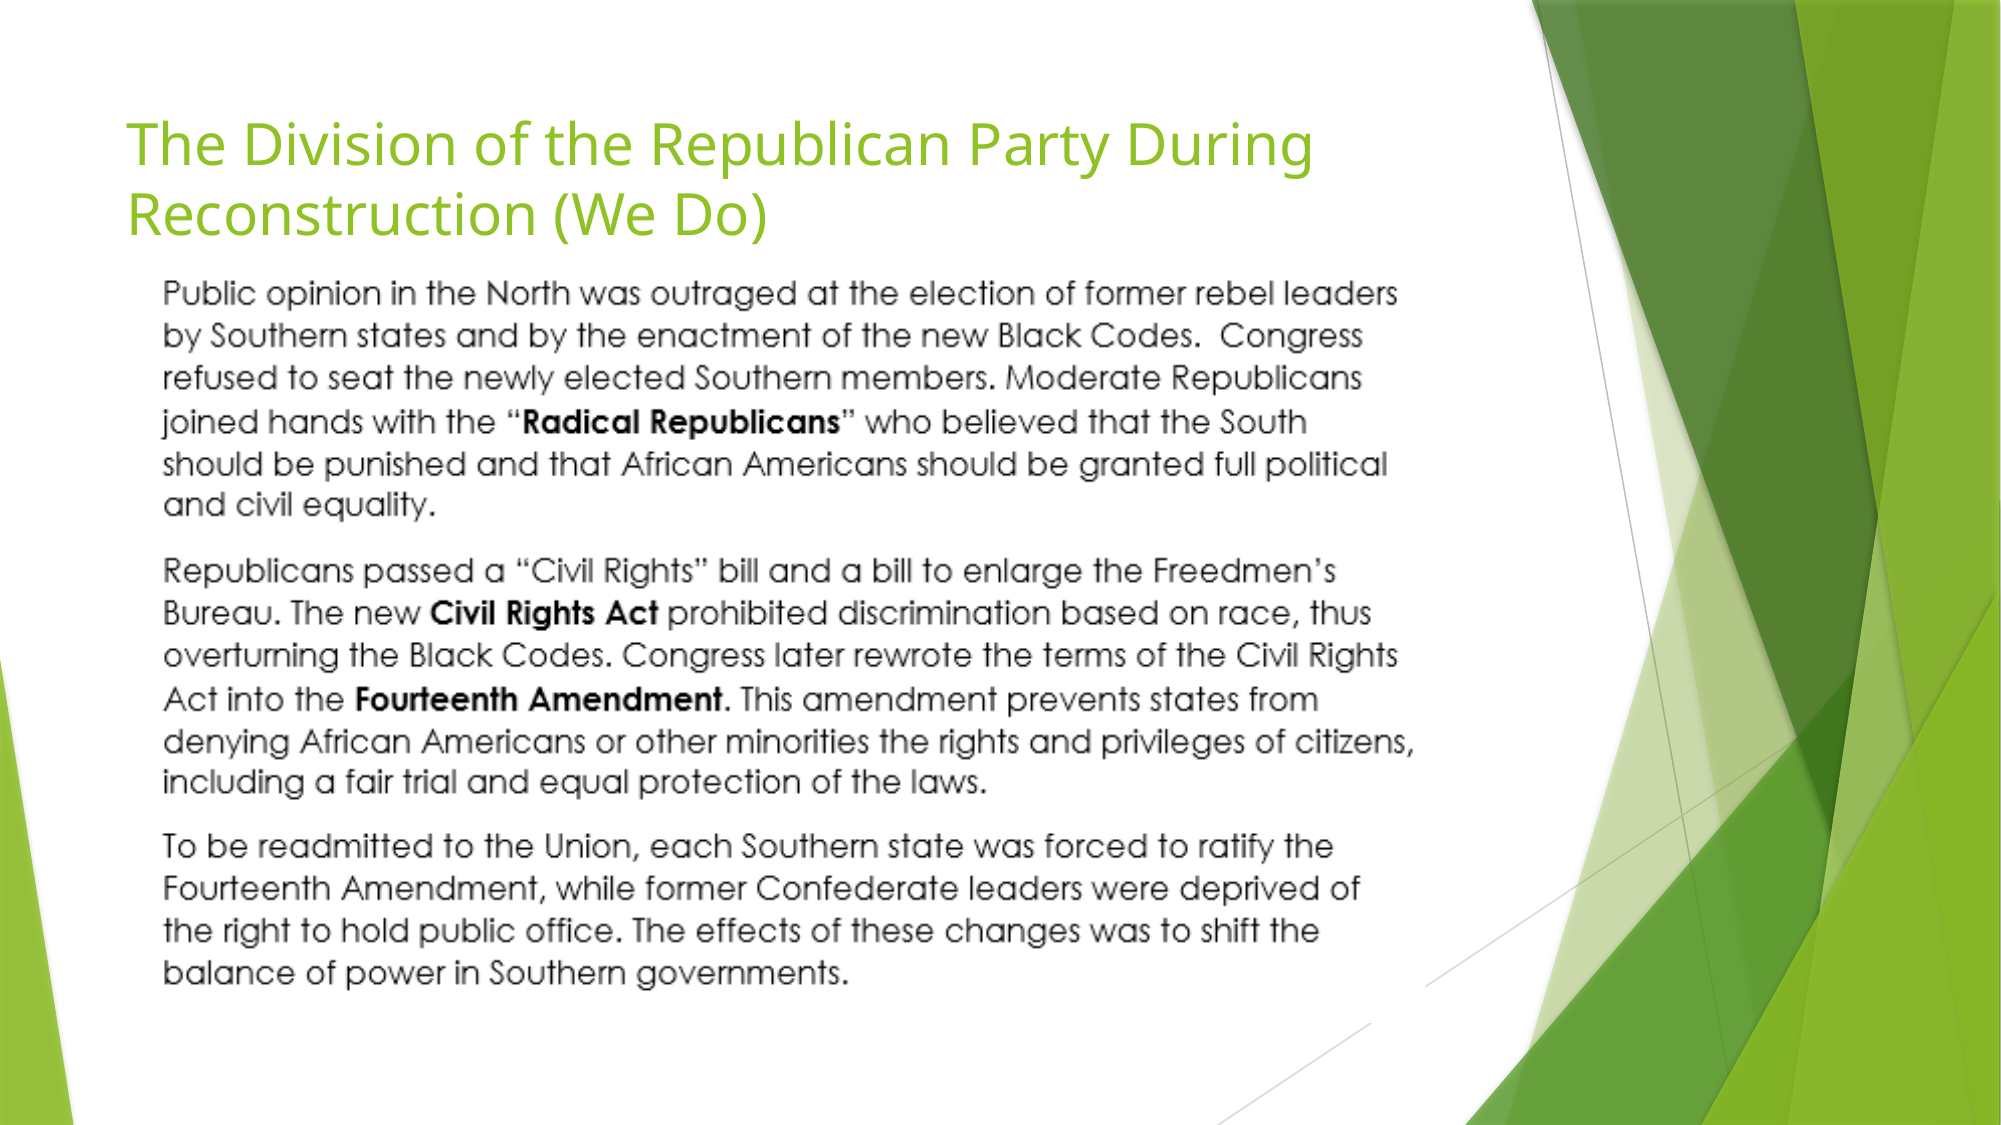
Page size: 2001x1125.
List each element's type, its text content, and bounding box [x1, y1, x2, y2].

title The Division of the Republican Party During Reconstruction (We Do) [111, 99, 1494, 233]
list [145, 251, 1425, 1023]
